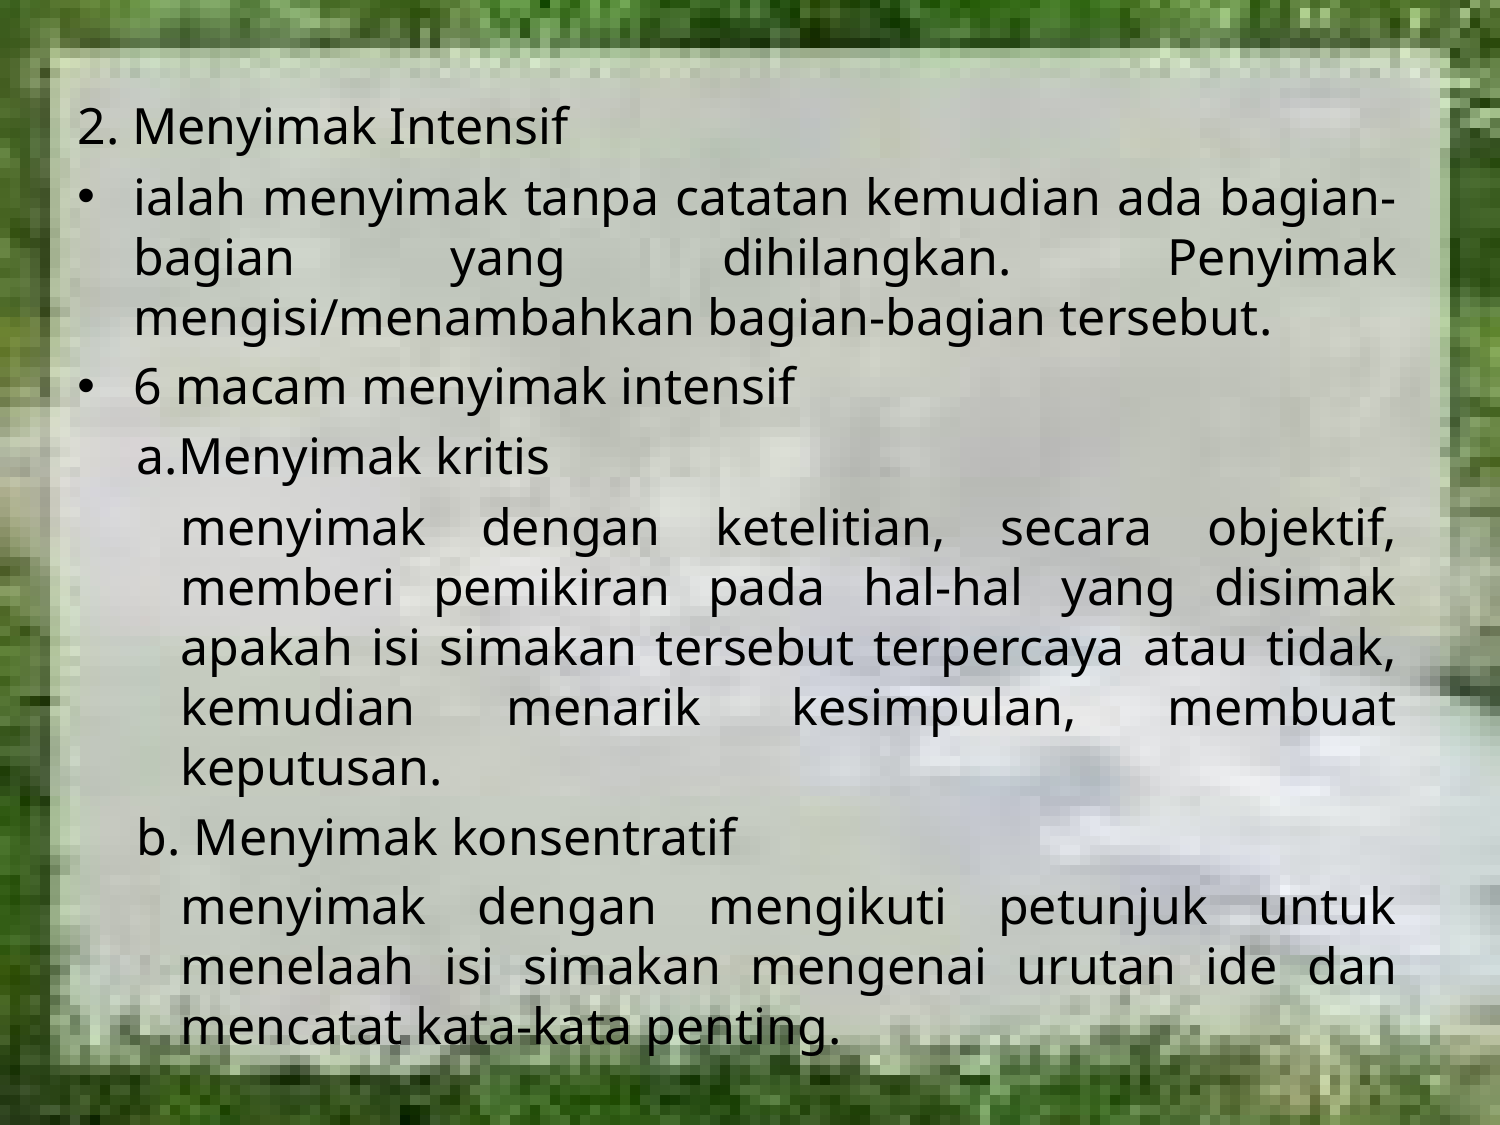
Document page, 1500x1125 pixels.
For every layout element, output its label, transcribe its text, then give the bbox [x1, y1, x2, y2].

list 2. Menyimak Intensif ialah menyimak tanpa catatan kemudian ada bagian-bagian yang dihilangkan. Penyimak mengisi/menambahkan bagian-bagian tersebut. 6 macam menyimak intensif Menyimak kritis menyimak dengan ketelitian, secara objektif, memberi pemikiran pada hal-hal yang disimak apakah isi simakan tersebut terpercaya atau tidak, kemudian menarik kesimpulan, membuat keputusan. b. Menyimak konsentratif menyimak dengan mengikuti petunjuk untuk menelaah isi simakan mengenai urutan ide dan mencatat kata-kata penting. [62, 87, 1413, 1038]
picture [0, 0, 1500, 1125]
